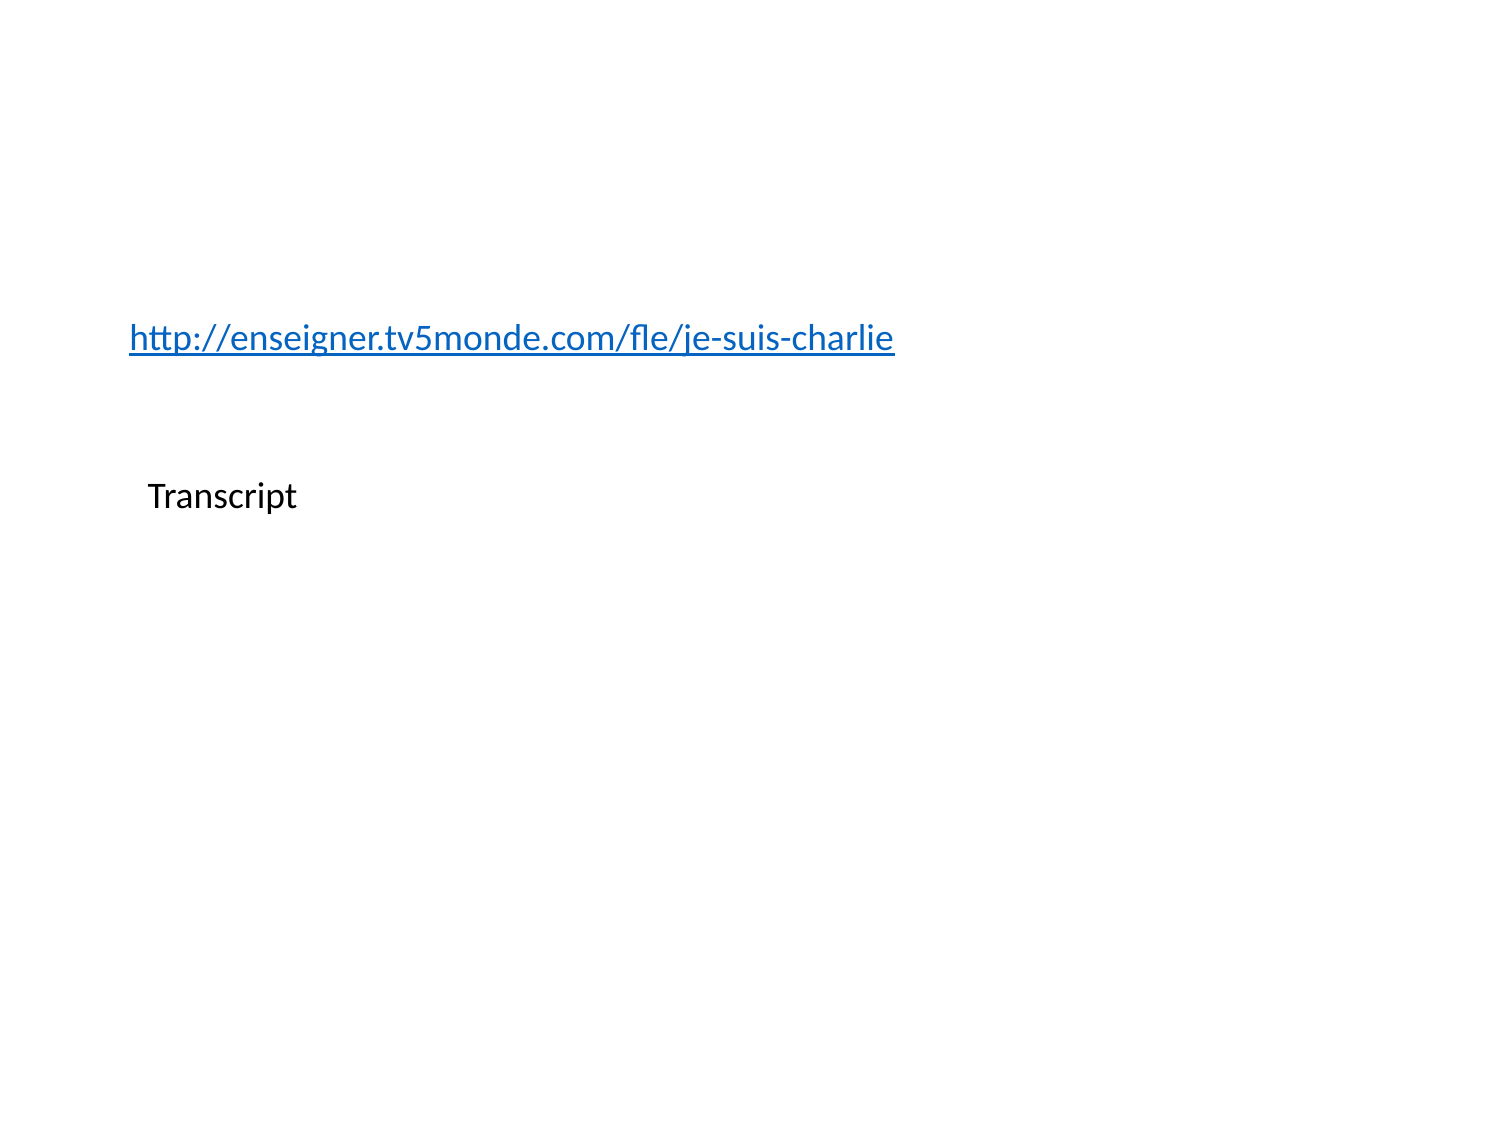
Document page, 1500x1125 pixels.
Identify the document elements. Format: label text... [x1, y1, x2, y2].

text_box http://enseigner.tv5monde.com/fle/je-suis-charlie [114, 305, 983, 411]
text_box Transcript [132, 463, 550, 524]
